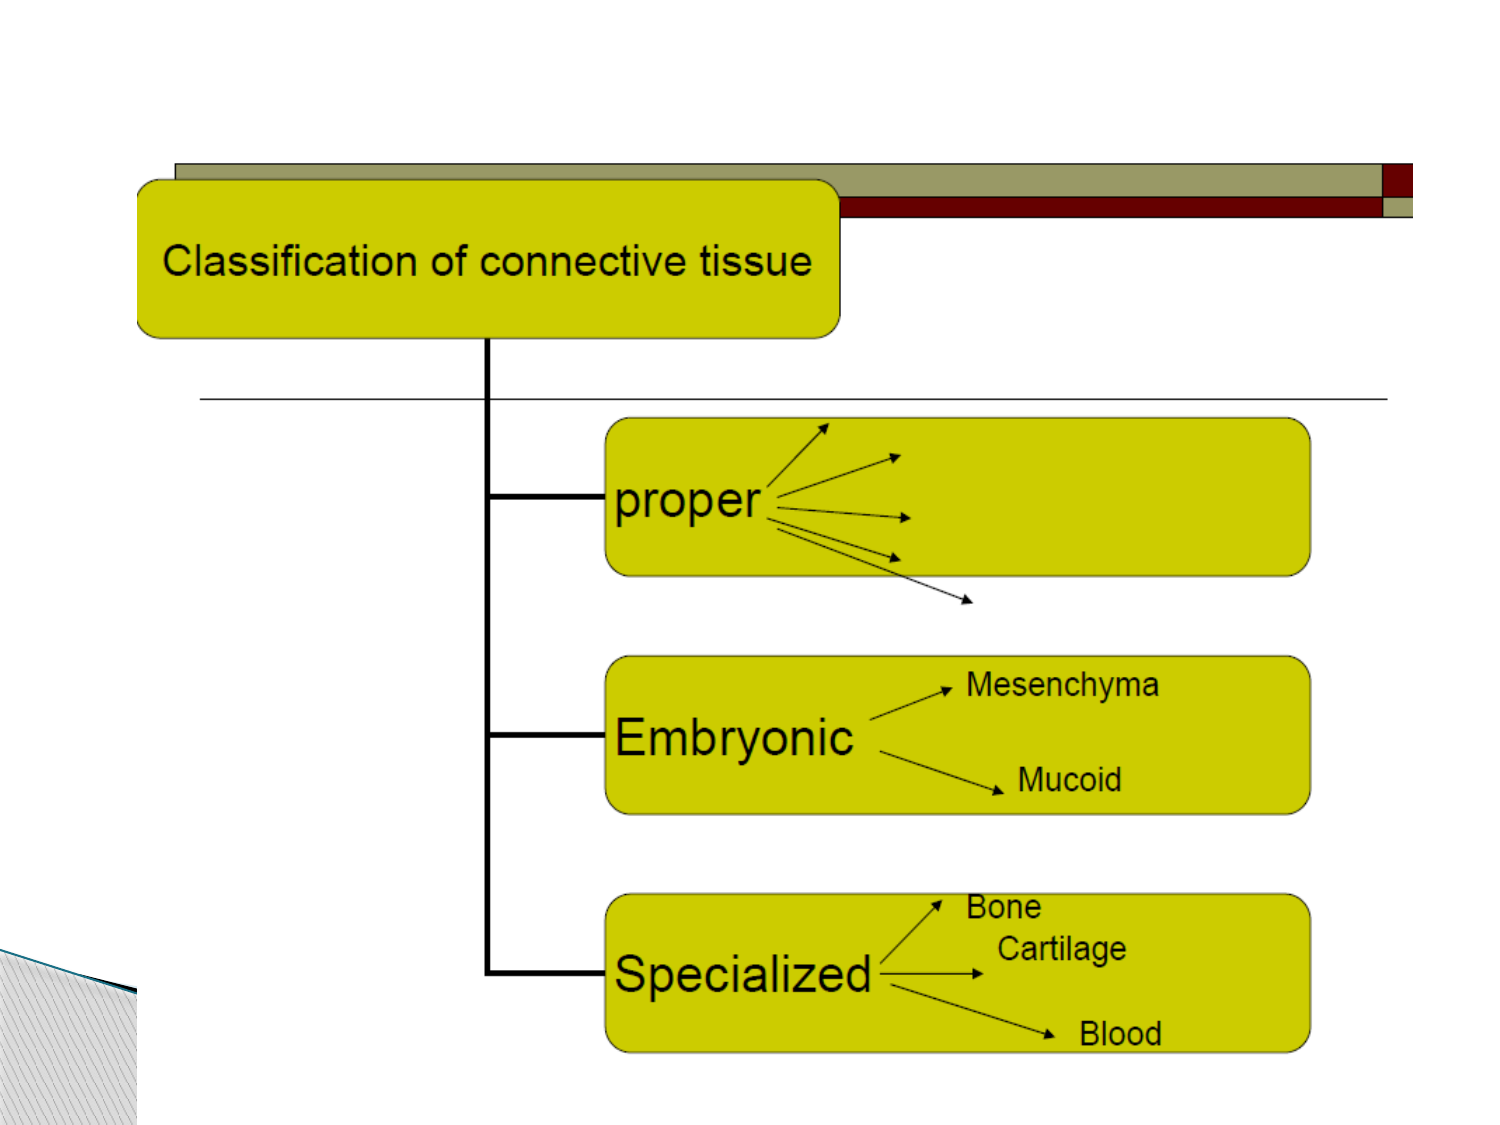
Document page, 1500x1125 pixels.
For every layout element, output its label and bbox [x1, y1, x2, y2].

list [137, 149, 1413, 1125]
